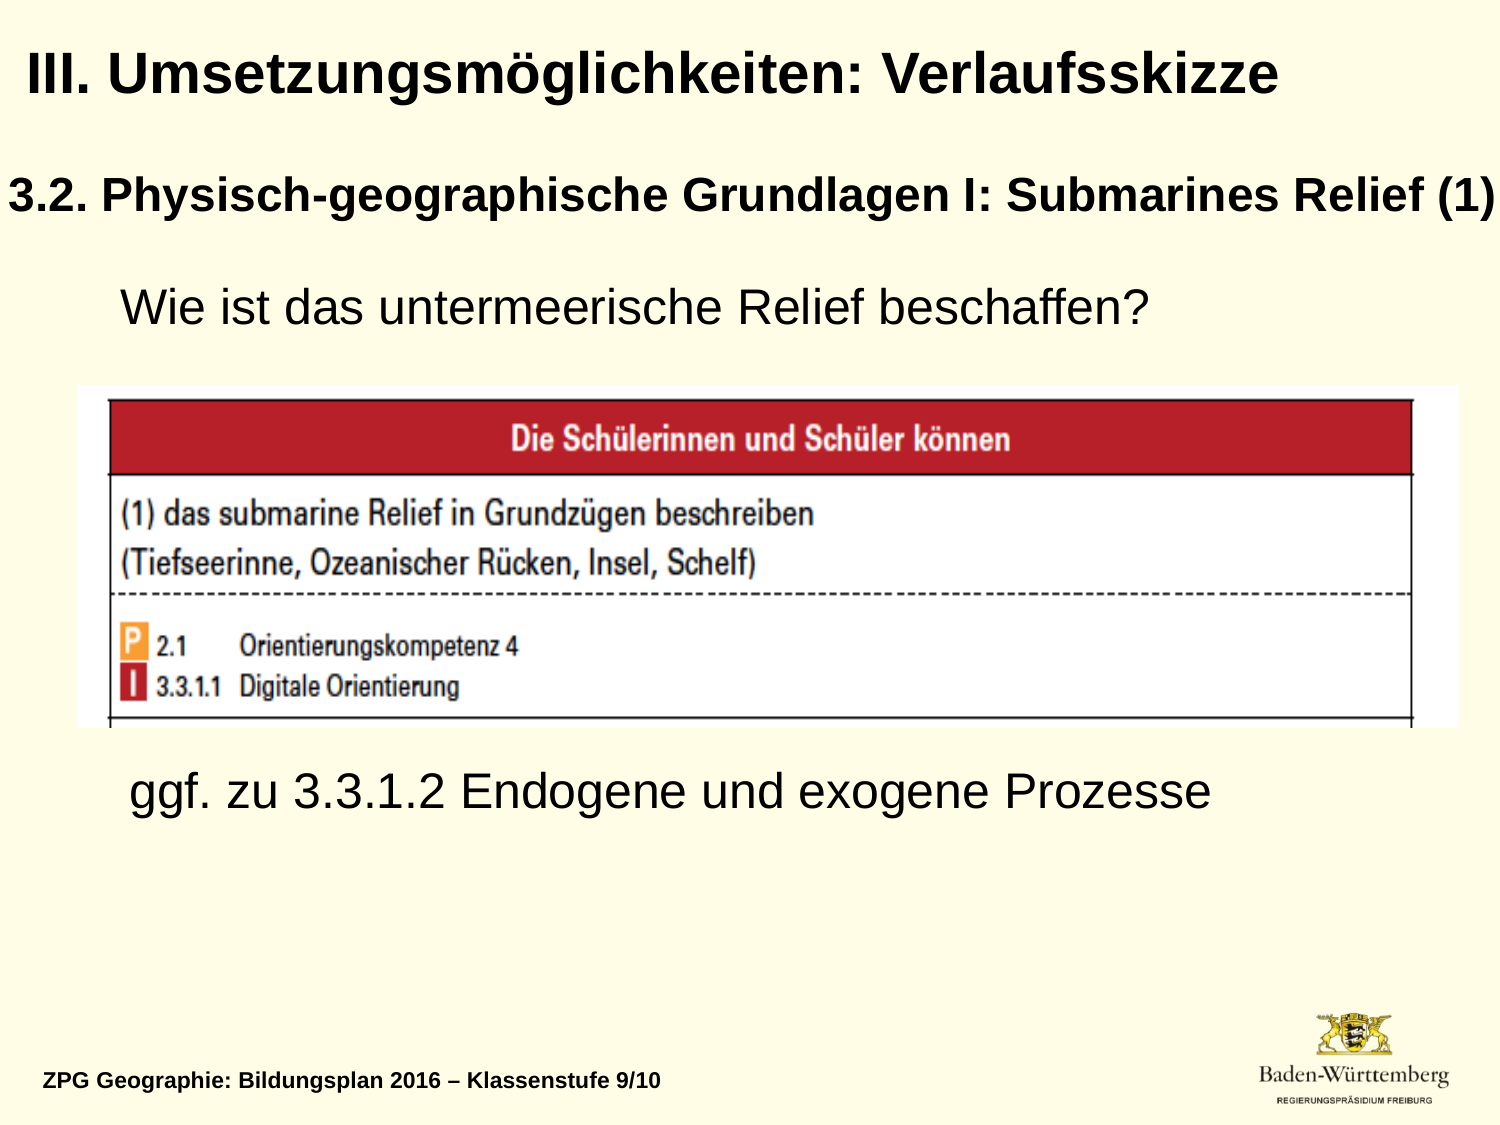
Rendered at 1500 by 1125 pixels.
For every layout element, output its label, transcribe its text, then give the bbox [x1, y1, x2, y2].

text_box ggf. zu 3.3.1.2 Endogene und exogene Prozesse [114, 751, 1229, 827]
text_box Wie ist das untermeerische Relief beschaffen? [105, 267, 1166, 342]
text_box III. Umsetzungsmöglichkeiten: Verlaufsskizze [11, 27, 1297, 113]
text_box 3.2. Physisch-geographische Grundlagen I: Submarines Relief (1) [0, 156, 1500, 229]
picture [76, 385, 1459, 729]
picture [1257, 1011, 1451, 1106]
